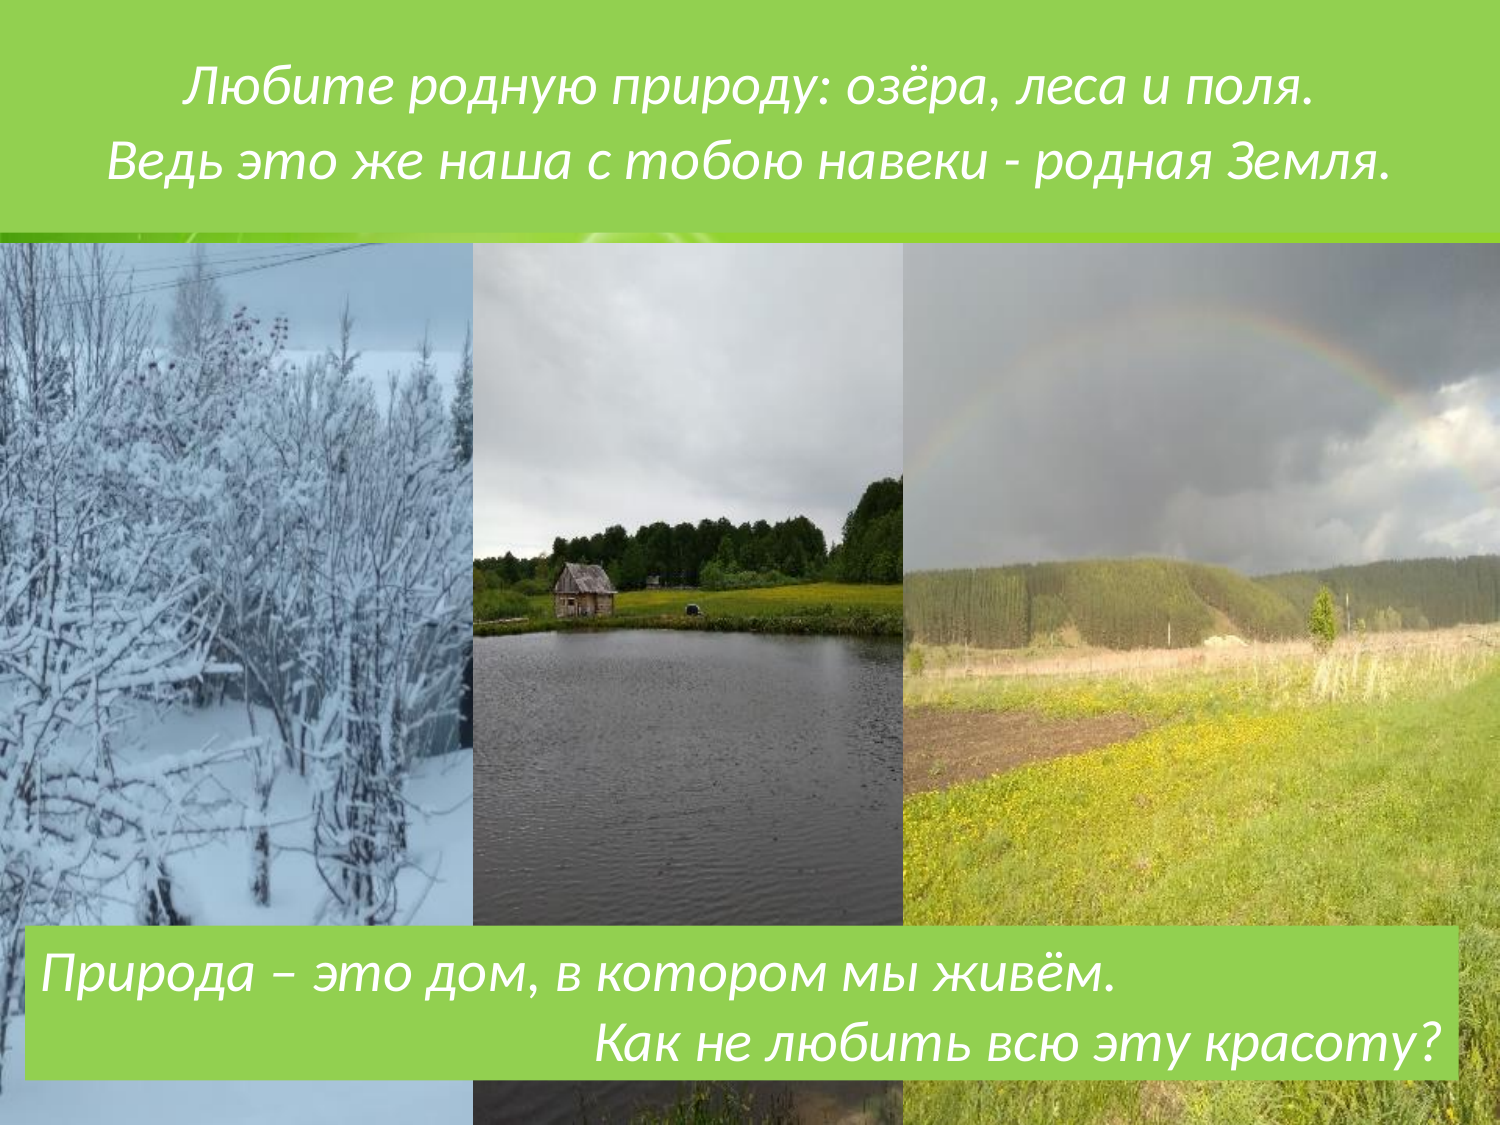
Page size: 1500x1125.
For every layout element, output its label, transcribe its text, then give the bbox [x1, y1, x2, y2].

title Любите родную природу: озёра, леса и поля. Ведь это же наша с тобою навеки - родная Земля. [0, 0, 1500, 233]
picture [0, 233, 1500, 1125]
